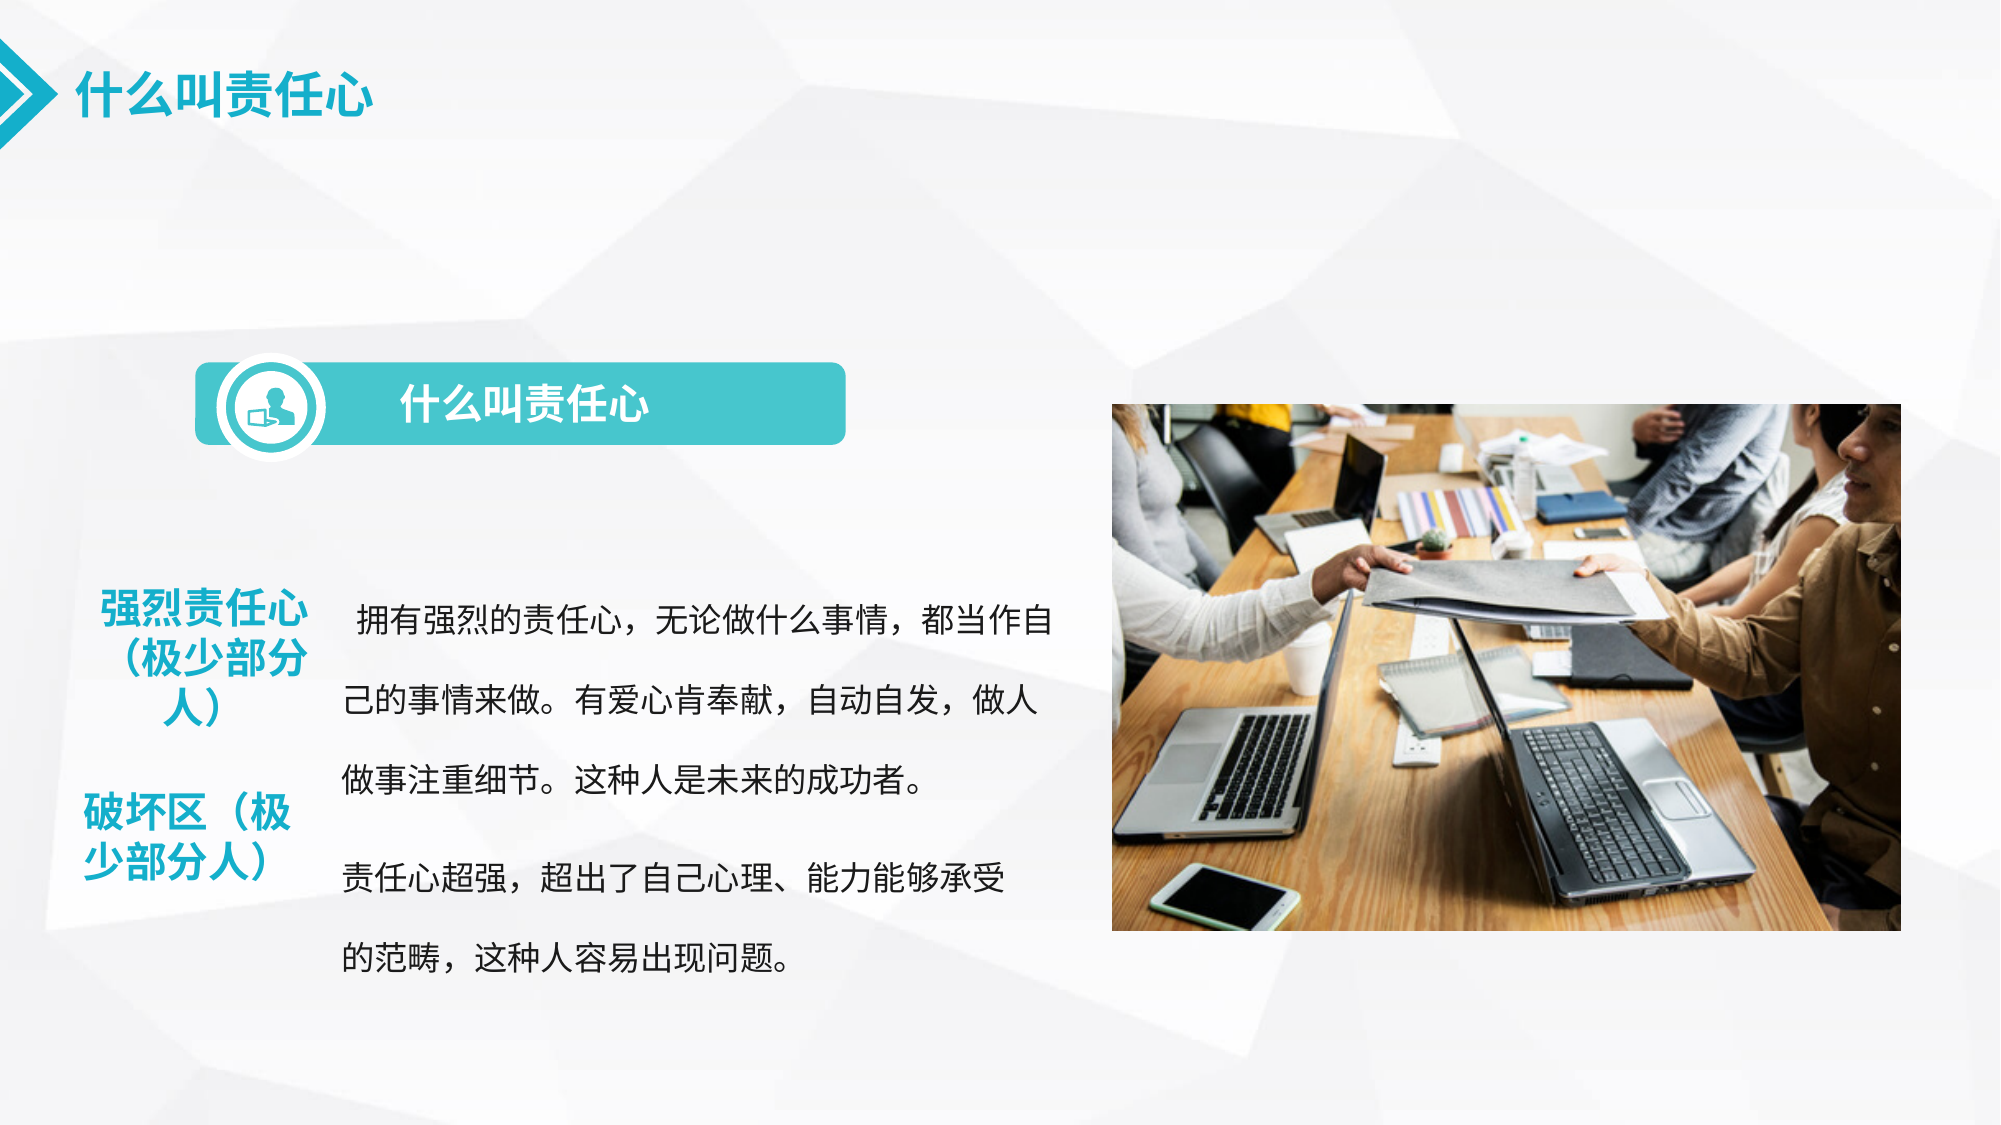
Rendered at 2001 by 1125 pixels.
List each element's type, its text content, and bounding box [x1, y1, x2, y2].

text_box 破坏区（极少部分人） [65, 780, 310, 892]
text_box 拥有强烈的责任心，无论做什么事情，都当作自己的事情来做。有爱心肯奉献，自动自发，做人做事注重细节。这种人是未来的成功者。 [330, 554, 1073, 805]
picture [0, 0, 2000, 1125]
text_box 强烈责任心（极少部分人） [63, 576, 330, 738]
text_box 什么叫责任心 [59, 56, 390, 132]
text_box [195, 357, 846, 458]
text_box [0, 38, 59, 150]
text_box 责任心超强，超出了自己心理、能力能够承受的范畴，这种人容易出现问题。 [330, 811, 1049, 983]
